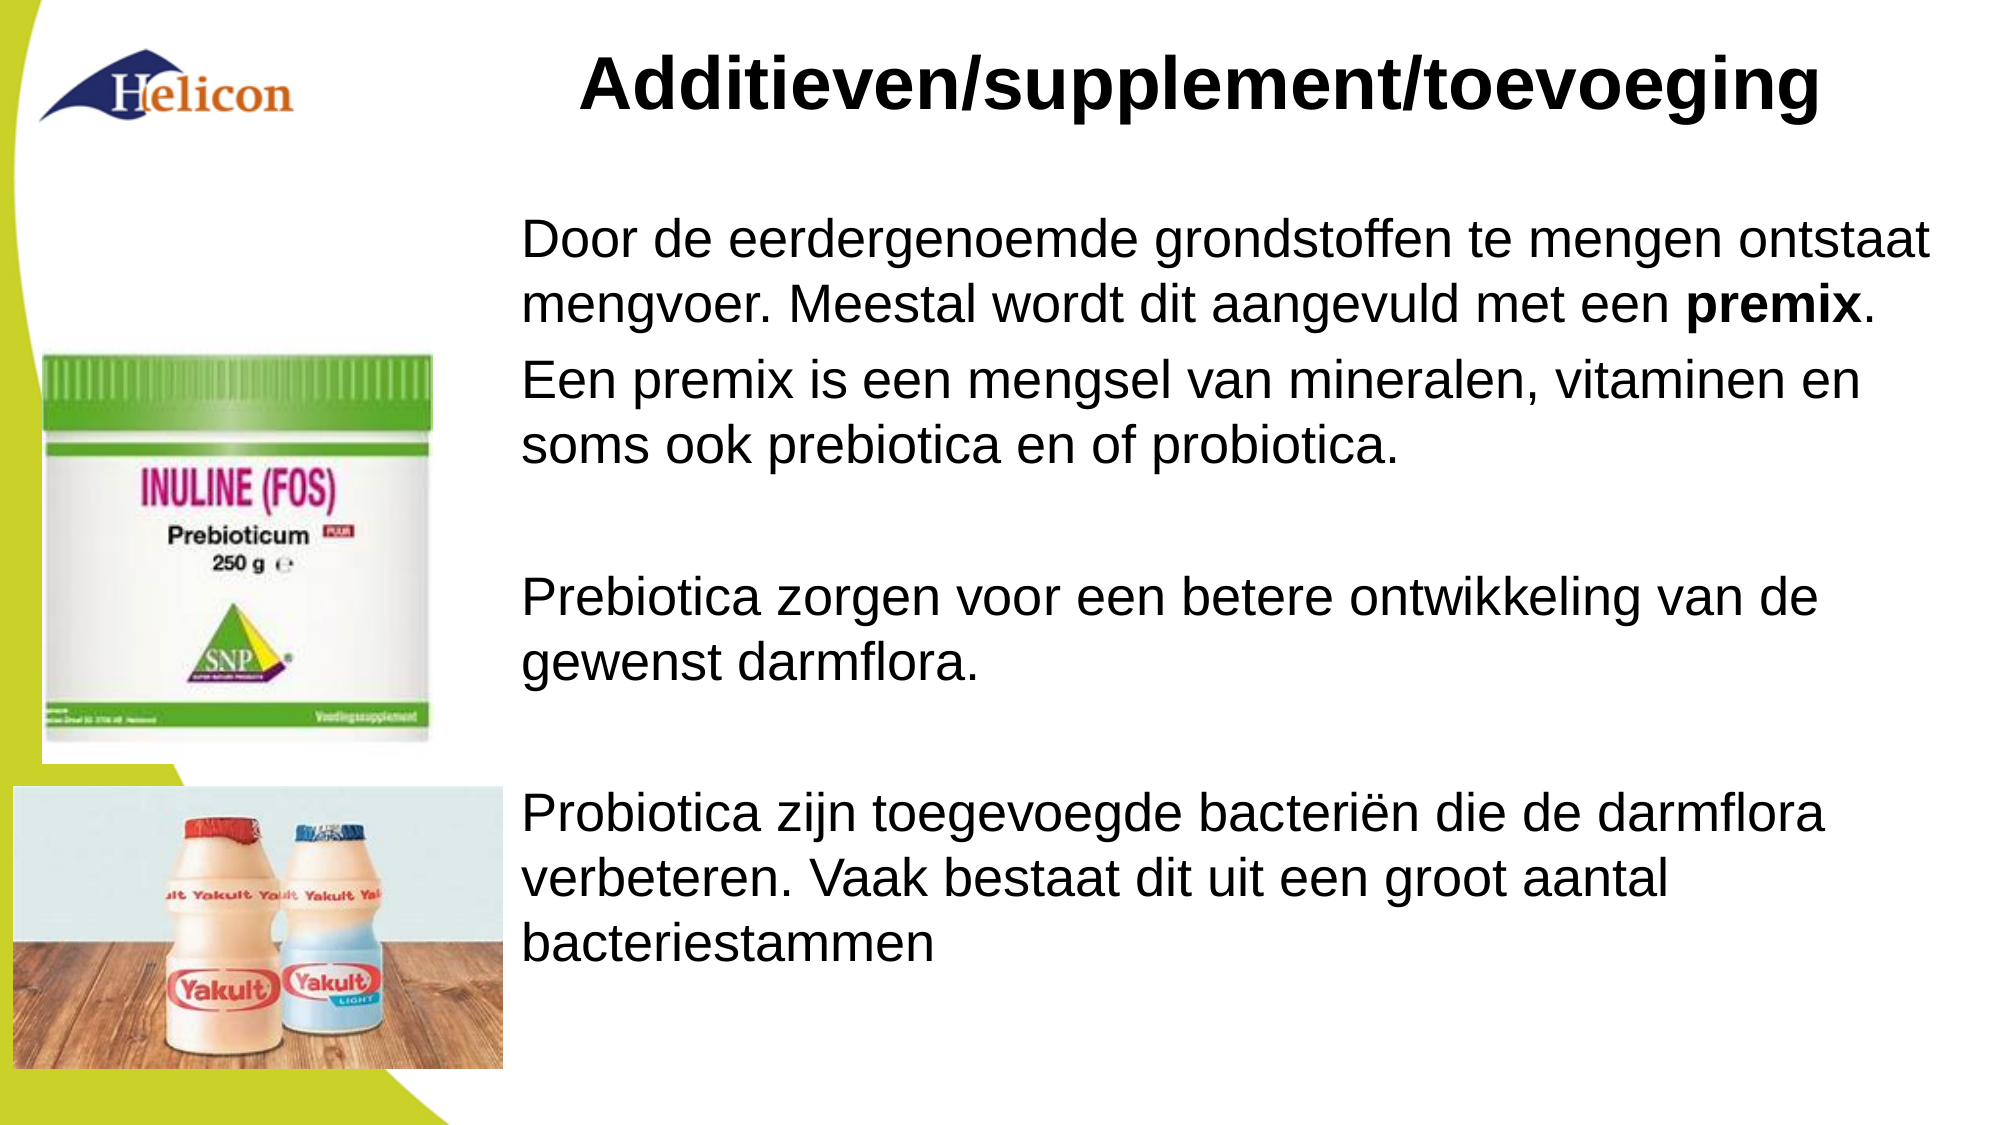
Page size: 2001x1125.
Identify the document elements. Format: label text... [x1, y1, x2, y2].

picture [0, 0, 1500, 1125]
title Additieven/supplement/toevoeging [503, 52, 1839, 197]
list Door de eerdergenoemde grondstoffen te mengen ontstaat mengvoer. Meestal wordt dit aangevuld met een premix. Een premix is een mengsel van mineralen, vitaminen en soms ook prebiotica en of probiotica. Prebiotica zorgen voor een betere ontwikkeling van de gewenst darmflora. Probiotica zijn toegevoegde bacteriën die de darmflora verbeteren. Vaak bestaat dit uit een groot aantal bacteriestammen [506, 196, 1958, 1005]
